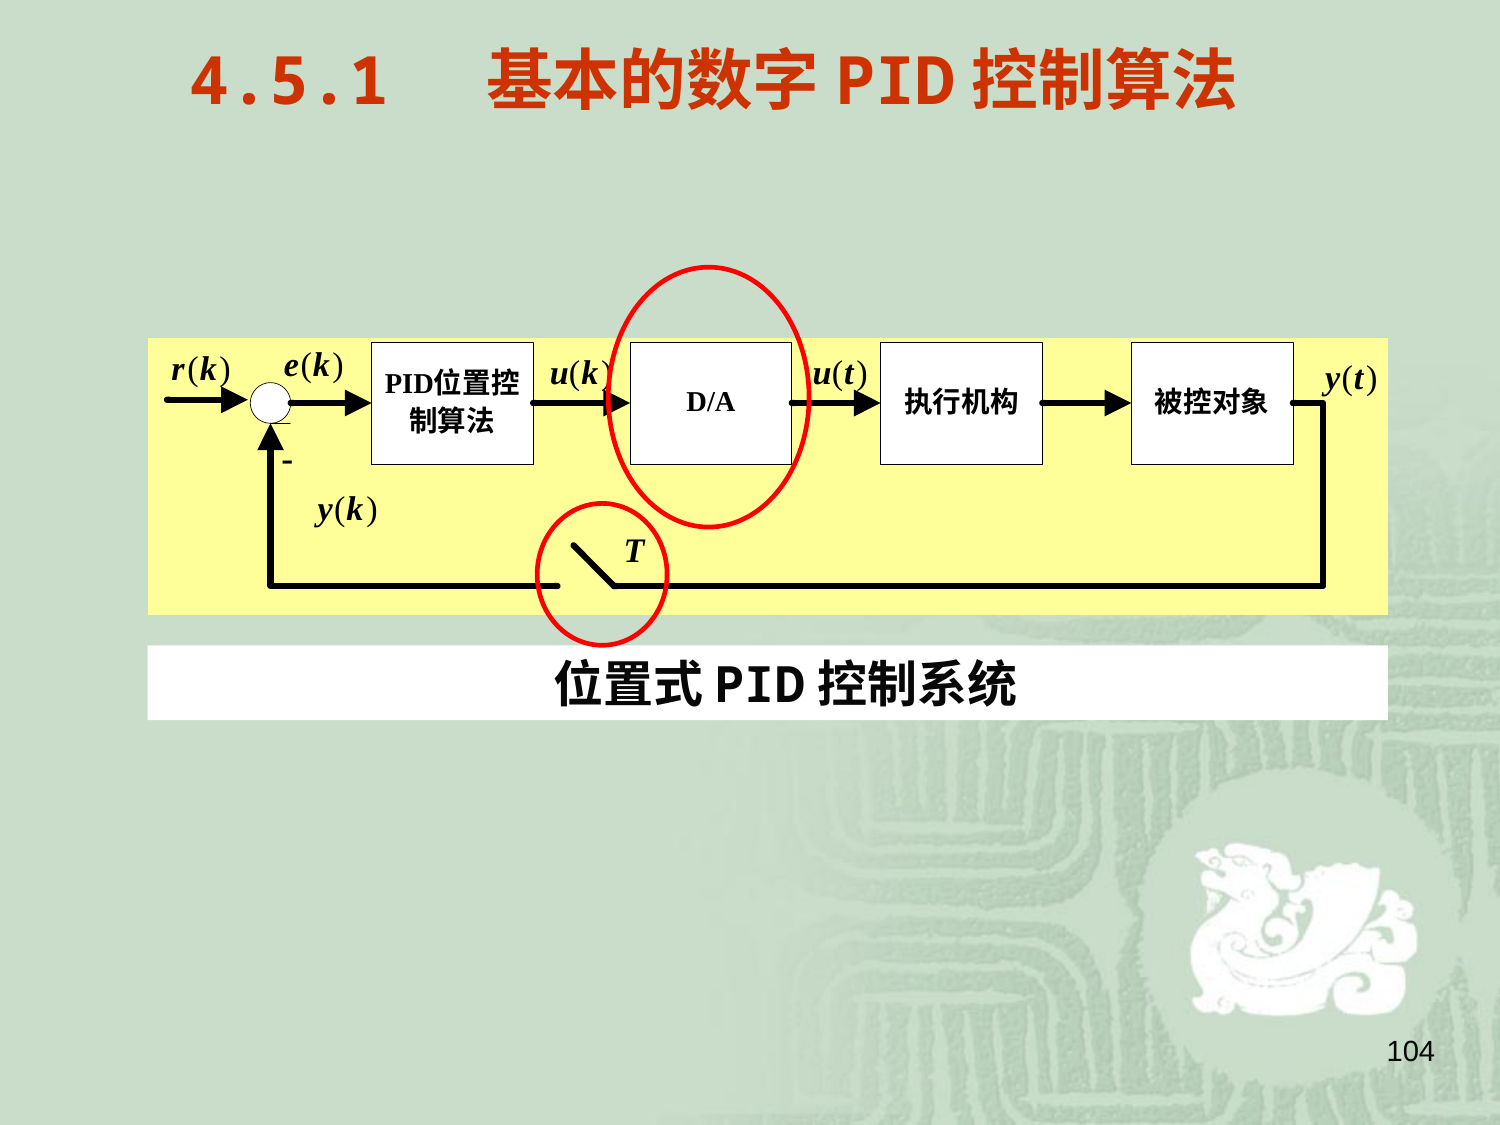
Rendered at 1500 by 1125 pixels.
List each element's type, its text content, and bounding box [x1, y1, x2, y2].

text_box [555, 624, 649, 646]
picture [0, 0, 1500, 1125]
slide_number 104 [1074, 1024, 1451, 1103]
text_box 4.5.1 基本的数字PID控制算法 [175, 30, 1254, 126]
text_box 位置式PID控制系统 [147, 645, 1388, 721]
text_box [620, 267, 798, 336]
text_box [147, 337, 1389, 615]
